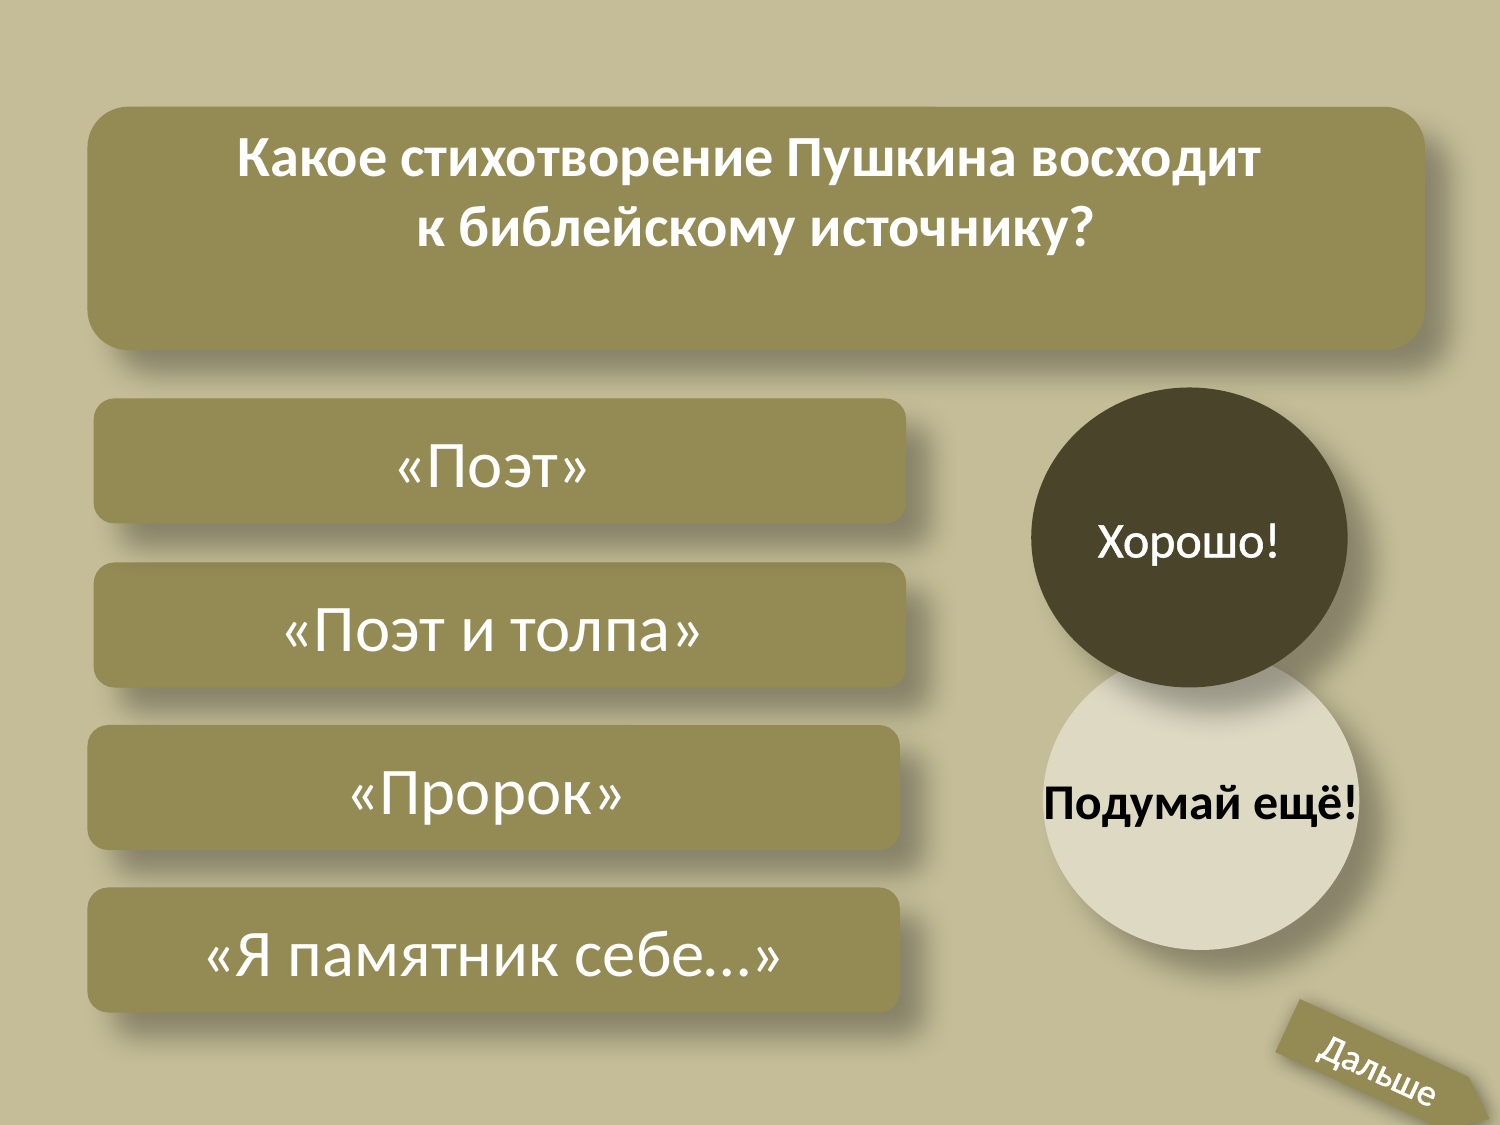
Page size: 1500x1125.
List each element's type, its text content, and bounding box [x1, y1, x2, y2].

text_box «Поэт и толпа» [93, 562, 907, 688]
text_box Подумай ещё! [1042, 687, 1360, 950]
text_box Дальше [1275, 998, 1490, 1125]
text_box «Пророк» [87, 724, 900, 851]
text_box Какое стихотворение Пушкина восходит к библейскому источнику? [87, 106, 1425, 351]
text_box «Поэт» [93, 398, 907, 524]
text_box «Я памятник себе…» [87, 887, 900, 1013]
text_box Хорошо! [1031, 387, 1348, 688]
